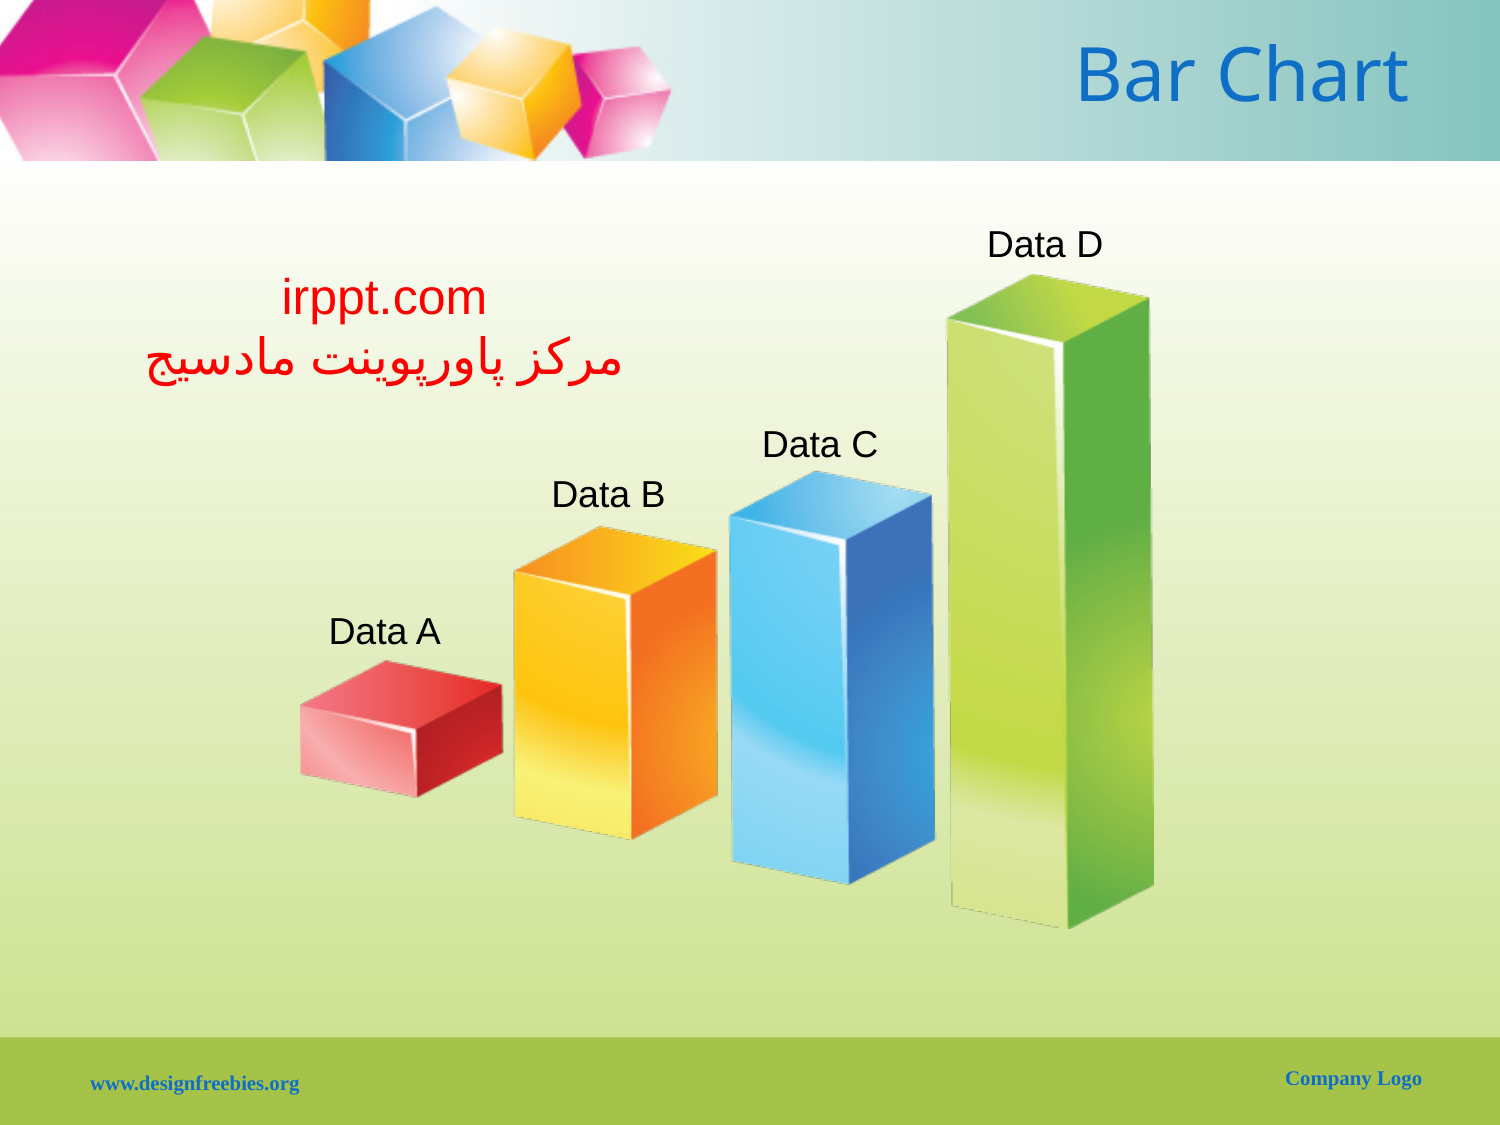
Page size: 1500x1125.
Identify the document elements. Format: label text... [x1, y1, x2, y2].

title Bar Chart [75, 24, 1425, 118]
footer Company Logo [962, 1057, 1438, 1105]
picture [0, 0, 1500, 1037]
text_box Data D [971, 212, 1118, 273]
slide_number www.designfreebies.org [75, 1062, 425, 1113]
text_box irppt.com مرکز پاورپوینت مادسیج [129, 257, 640, 392]
